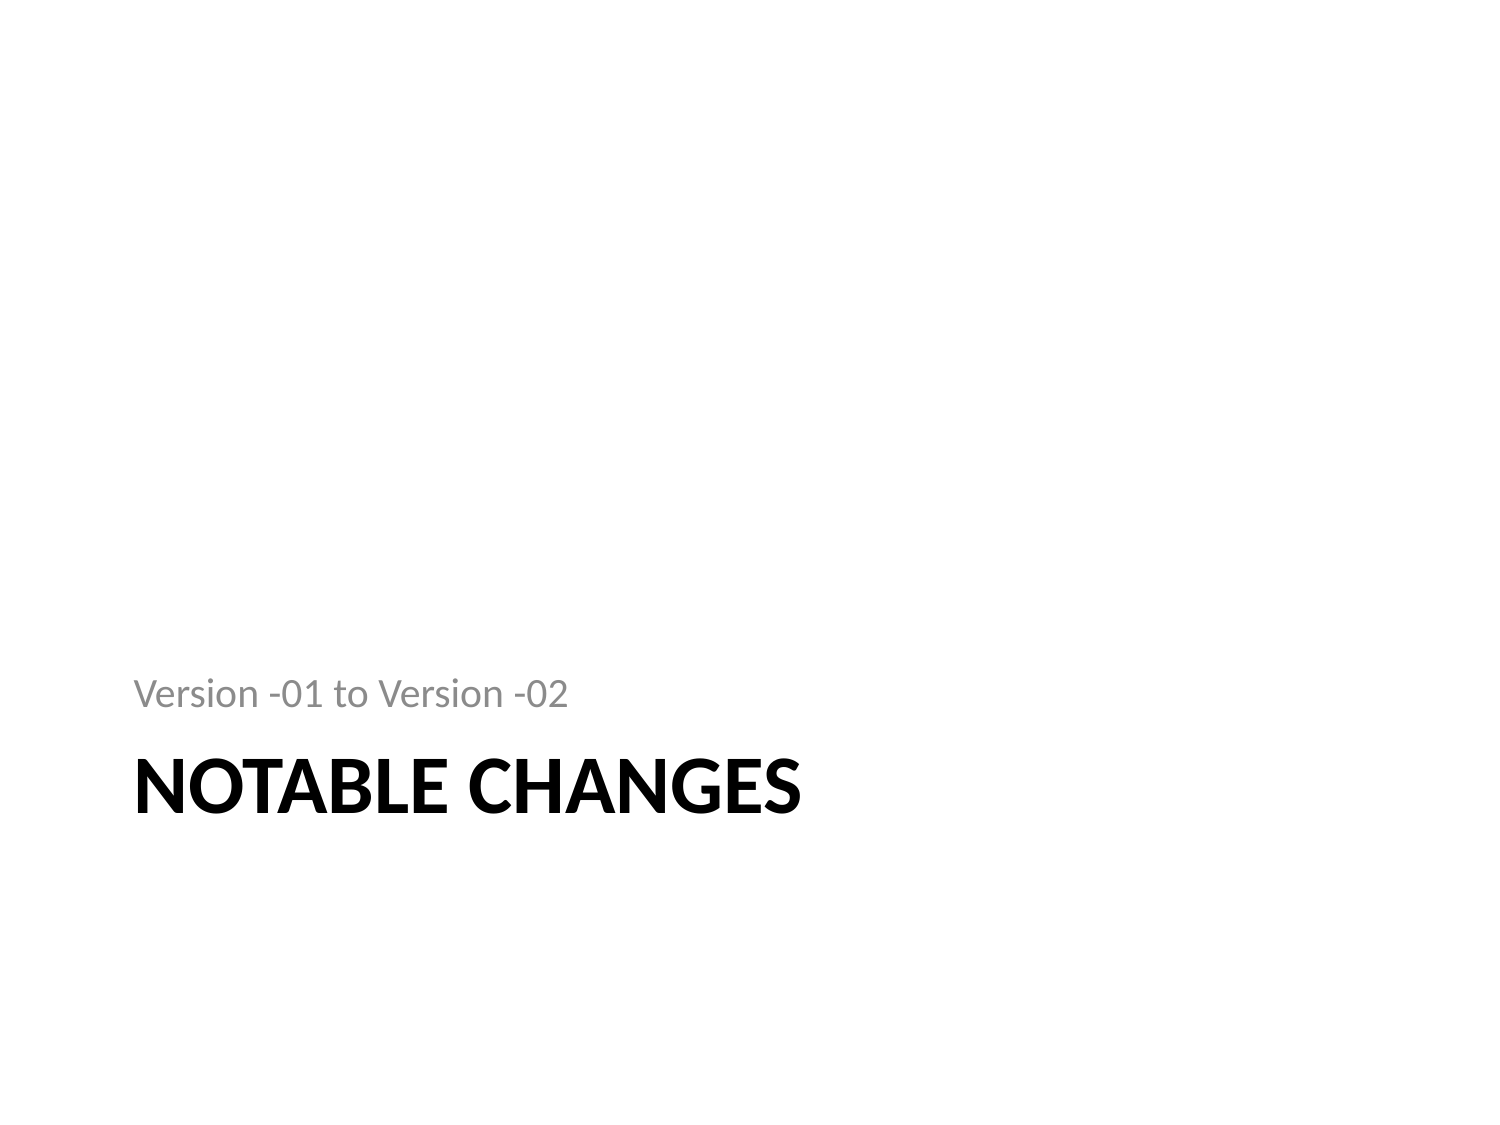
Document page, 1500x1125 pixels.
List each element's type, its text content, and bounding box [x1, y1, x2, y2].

list Version -01 to Version -02 [118, 476, 1394, 723]
title Notable CHANGEs [118, 723, 1394, 947]
